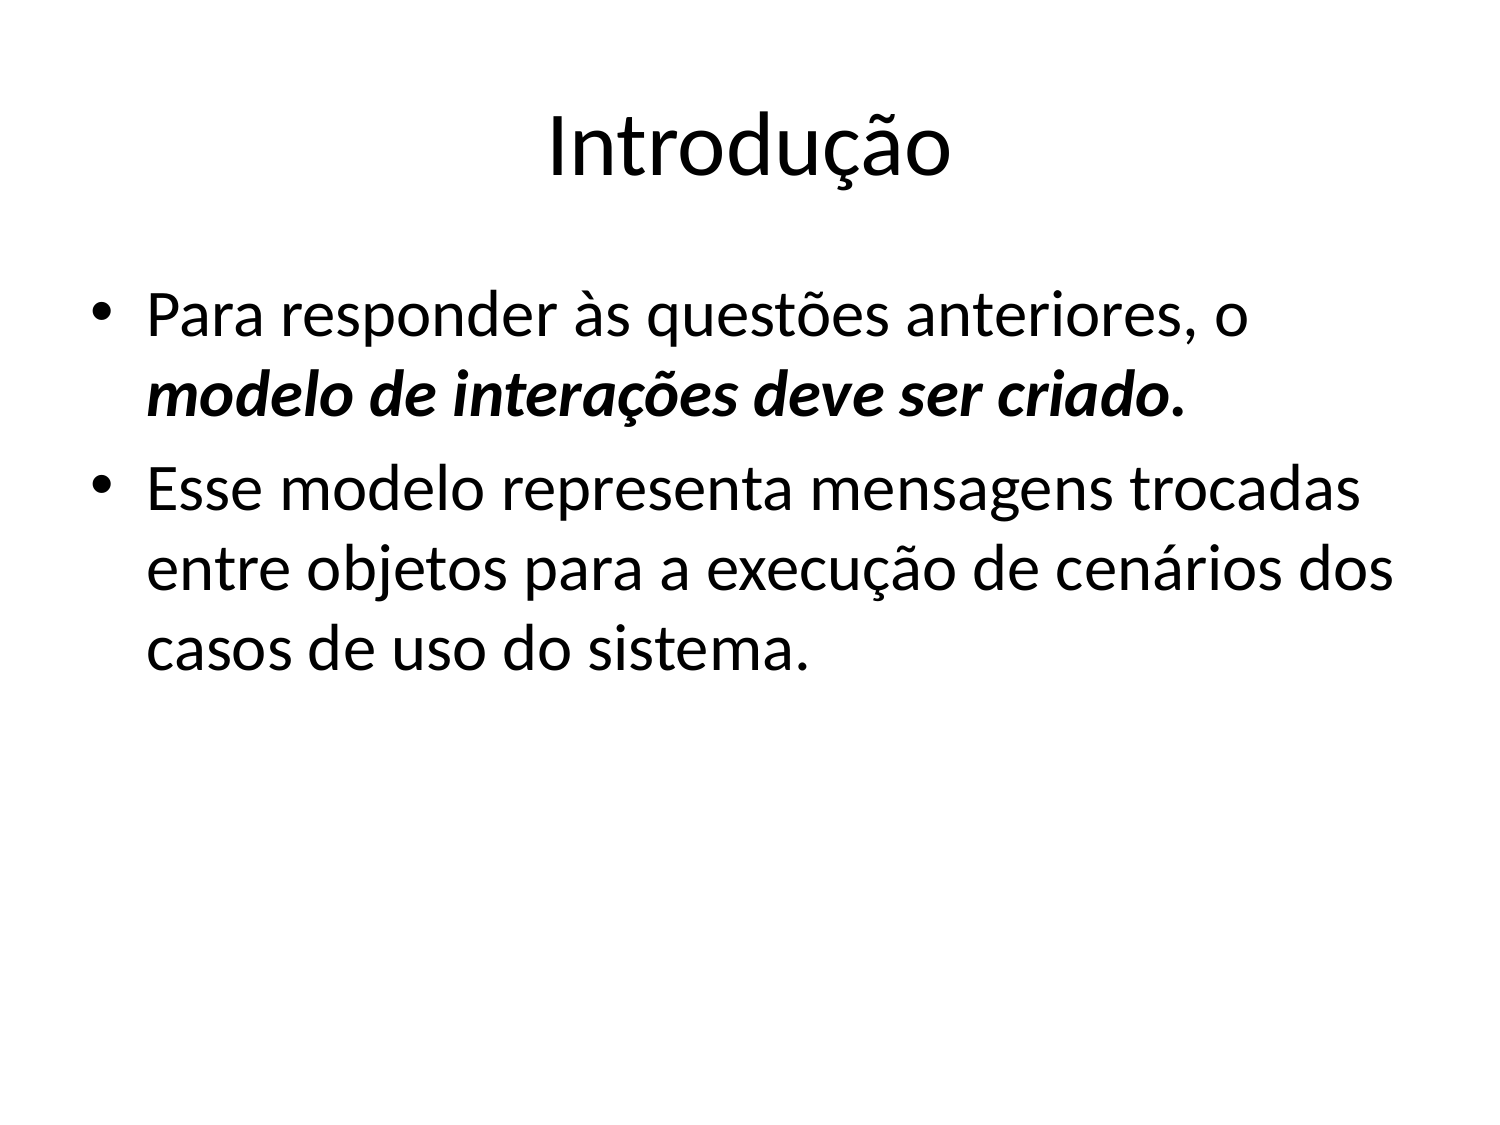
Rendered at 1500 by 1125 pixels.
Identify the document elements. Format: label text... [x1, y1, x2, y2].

list Para responder às questões anteriores, o modelo de interações deve ser criado. Esse modelo representa mensagens trocadas entre objetos para a execução de cenários dos casos de uso do sistema. [75, 262, 1425, 1005]
title Introdução [75, 45, 1425, 233]
